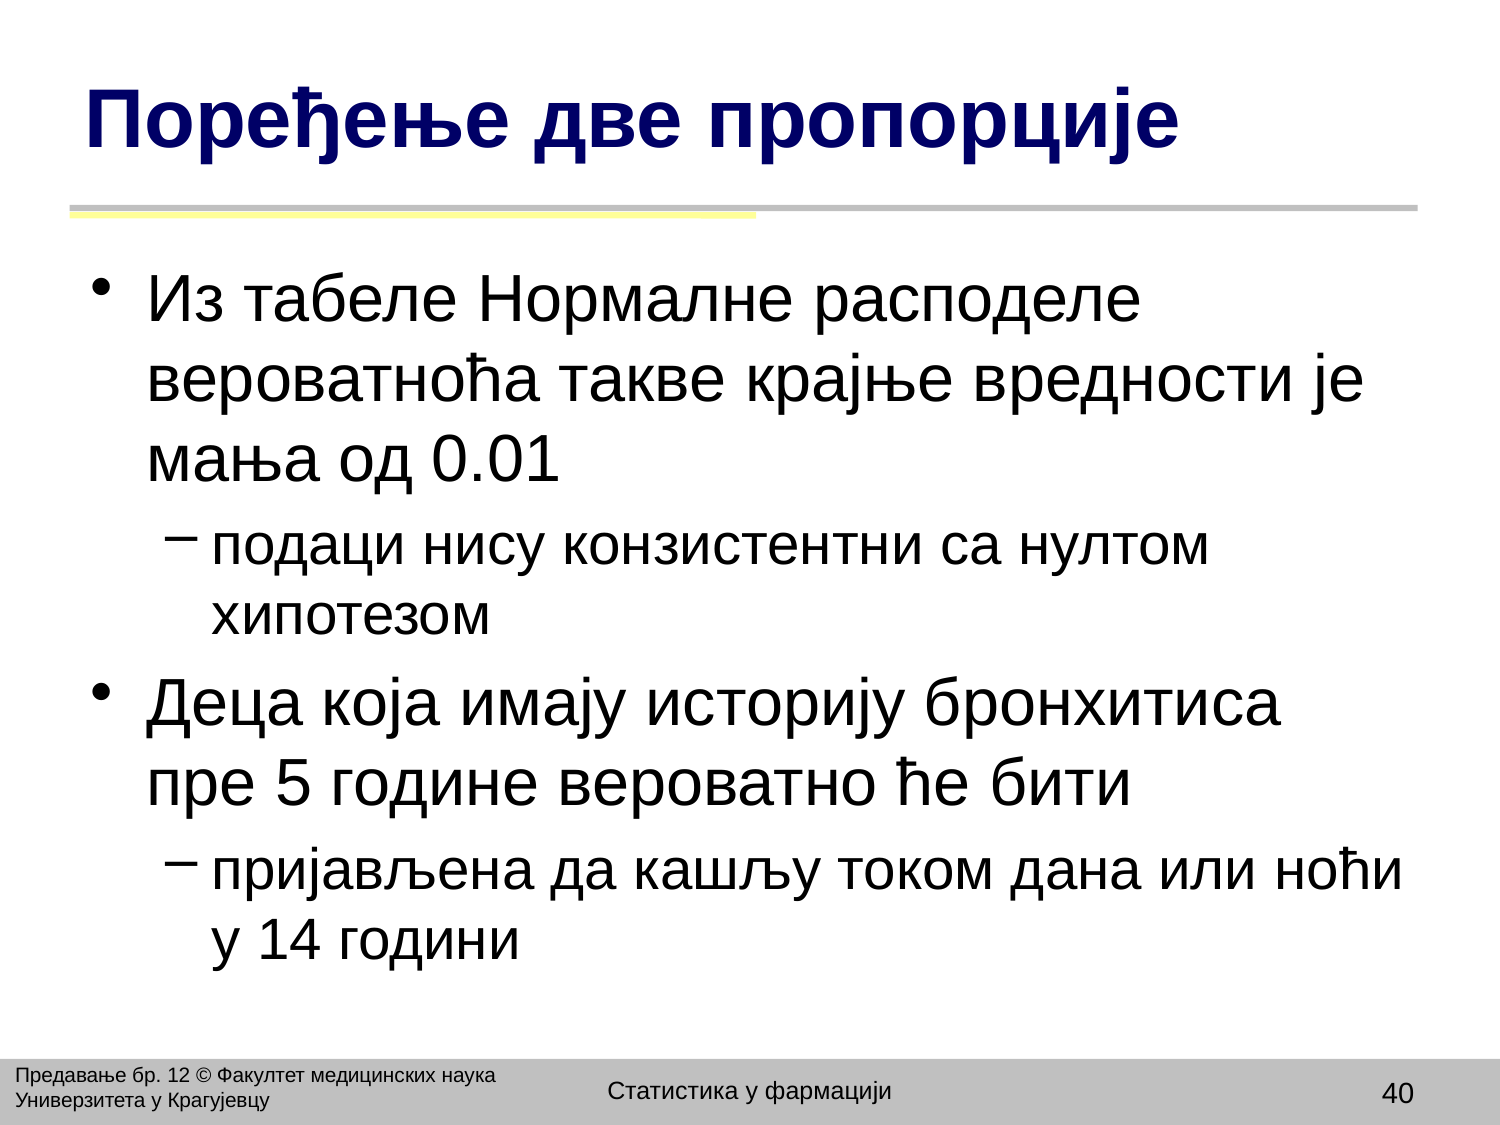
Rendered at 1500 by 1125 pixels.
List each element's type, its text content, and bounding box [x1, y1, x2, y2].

list Из табеле Нормалне расподеле вероватноћа такве крајње вредности је мања од 0.01 подаци нису конзистентни са нултом хипотезом Деца која имају историју бронхитиса пре 5 године вероватно ће бити пријављена да кашљу током дана или ноћи у 14 години [74, 246, 1426, 1023]
title Поређење две пропорције [69, 19, 1426, 208]
footer Статистика у фармацији [512, 1066, 988, 1125]
slide_number Предавање бр. 12 © Факултет медицинских наука Универзитета у Крагујевцу [0, 1053, 621, 1108]
slide_number 40 [1079, 1066, 1430, 1125]
